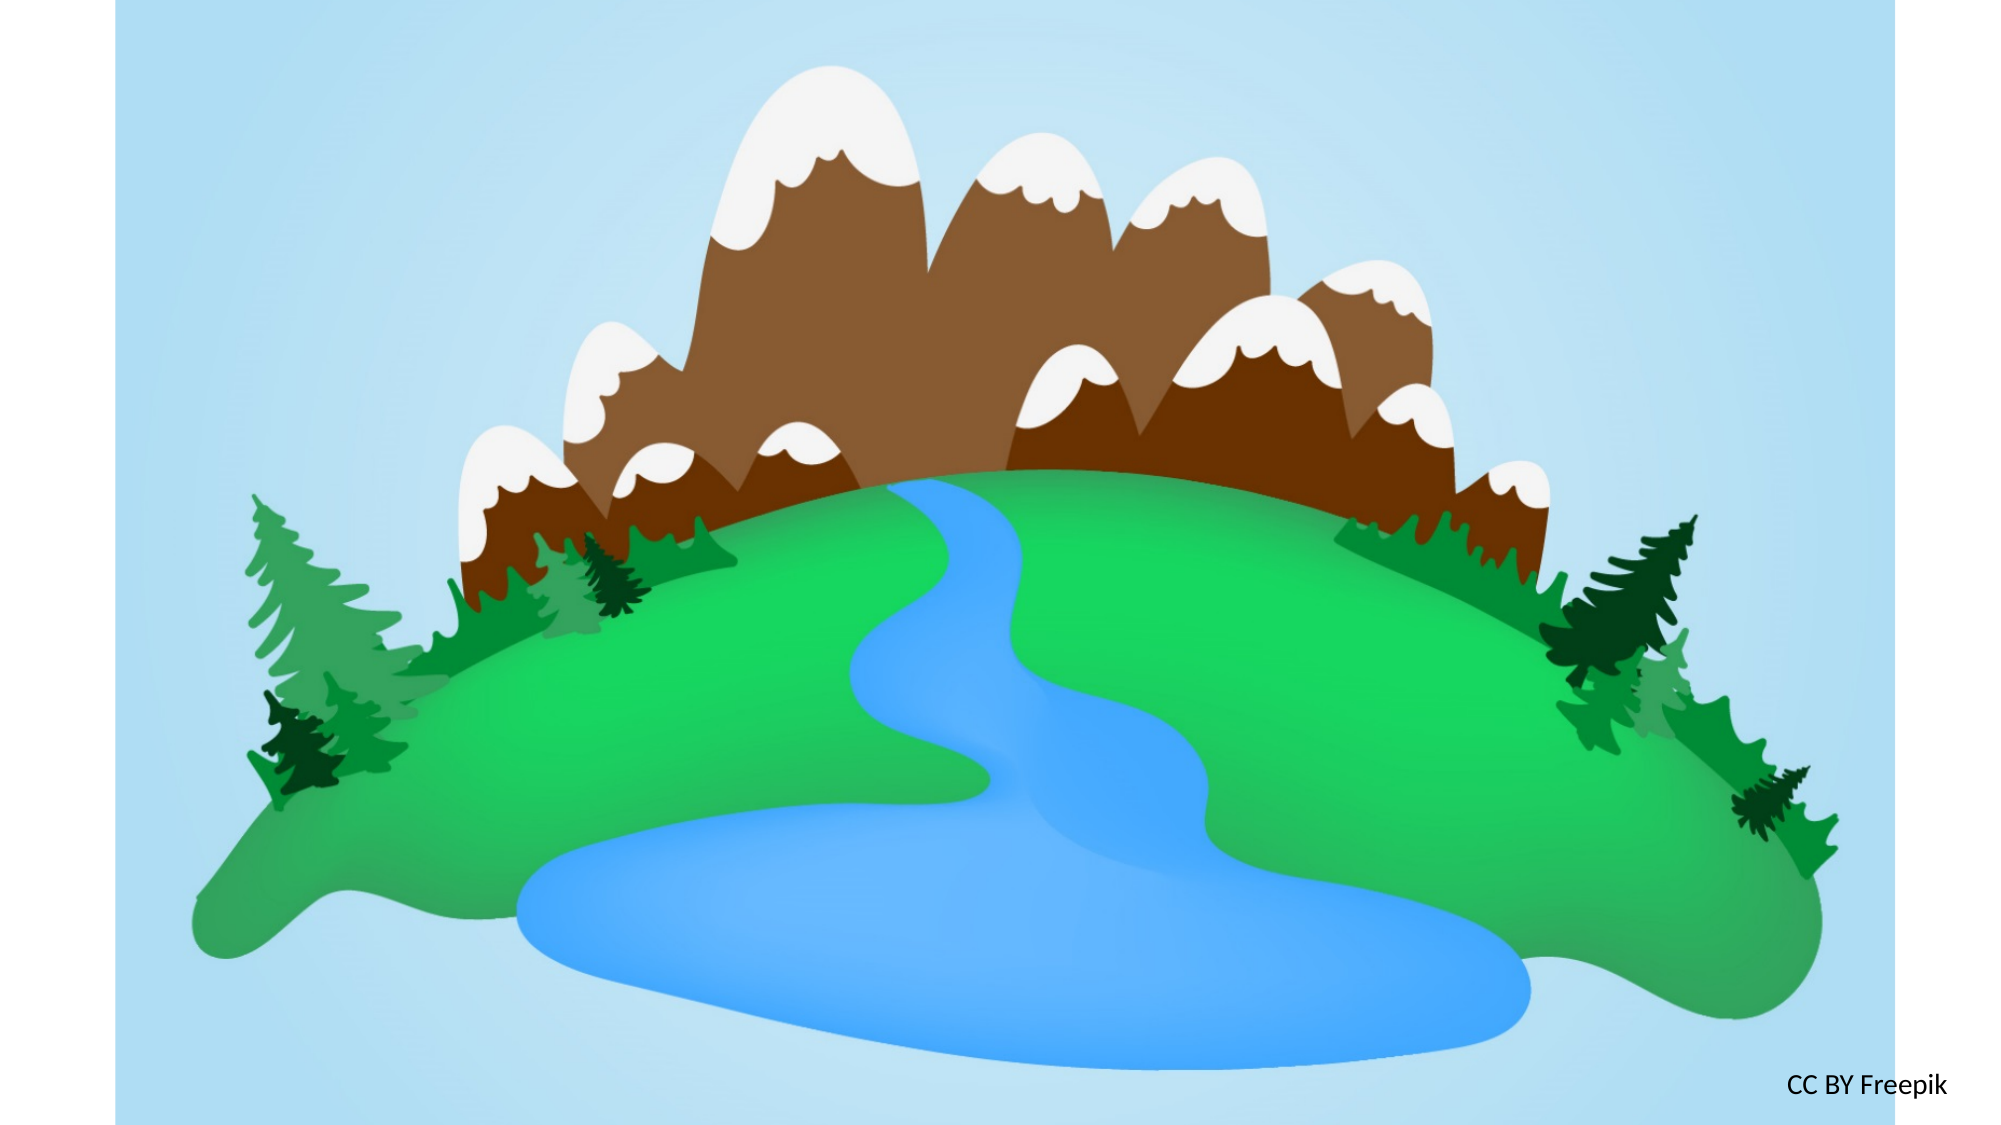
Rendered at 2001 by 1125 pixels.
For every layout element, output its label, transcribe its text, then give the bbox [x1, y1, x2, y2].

picture [115, 0, 1896, 1125]
text_box CC BY Freepik [1896, 1057, 2000, 1108]
